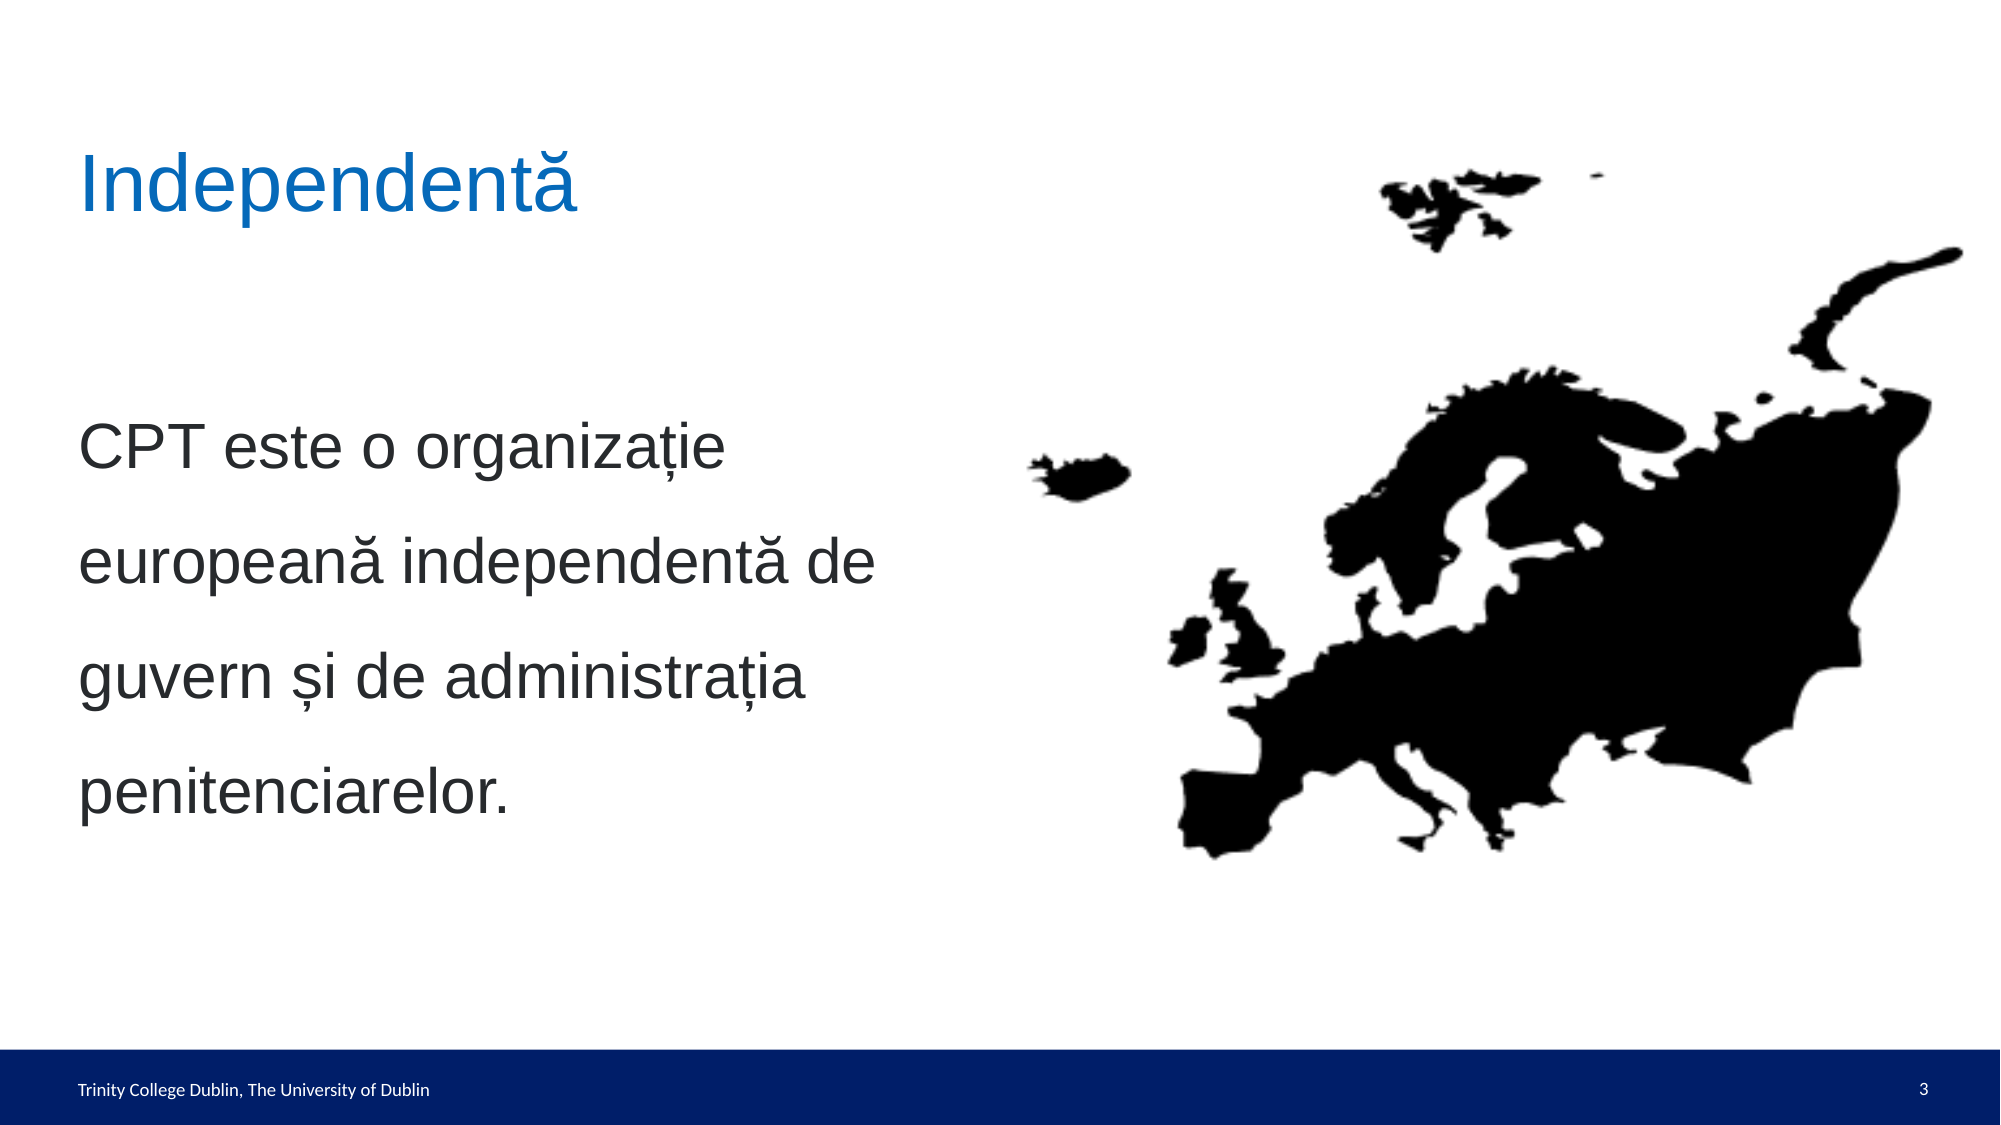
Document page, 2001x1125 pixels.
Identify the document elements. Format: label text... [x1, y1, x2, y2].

text_box CPT este o organizație europeană independentă de guvern și de administrația penitenciarelor. [78, 292, 924, 856]
title Independentă [78, 63, 924, 230]
slide_number 3 [1881, 1068, 1929, 1100]
picture [999, 24, 2000, 1025]
